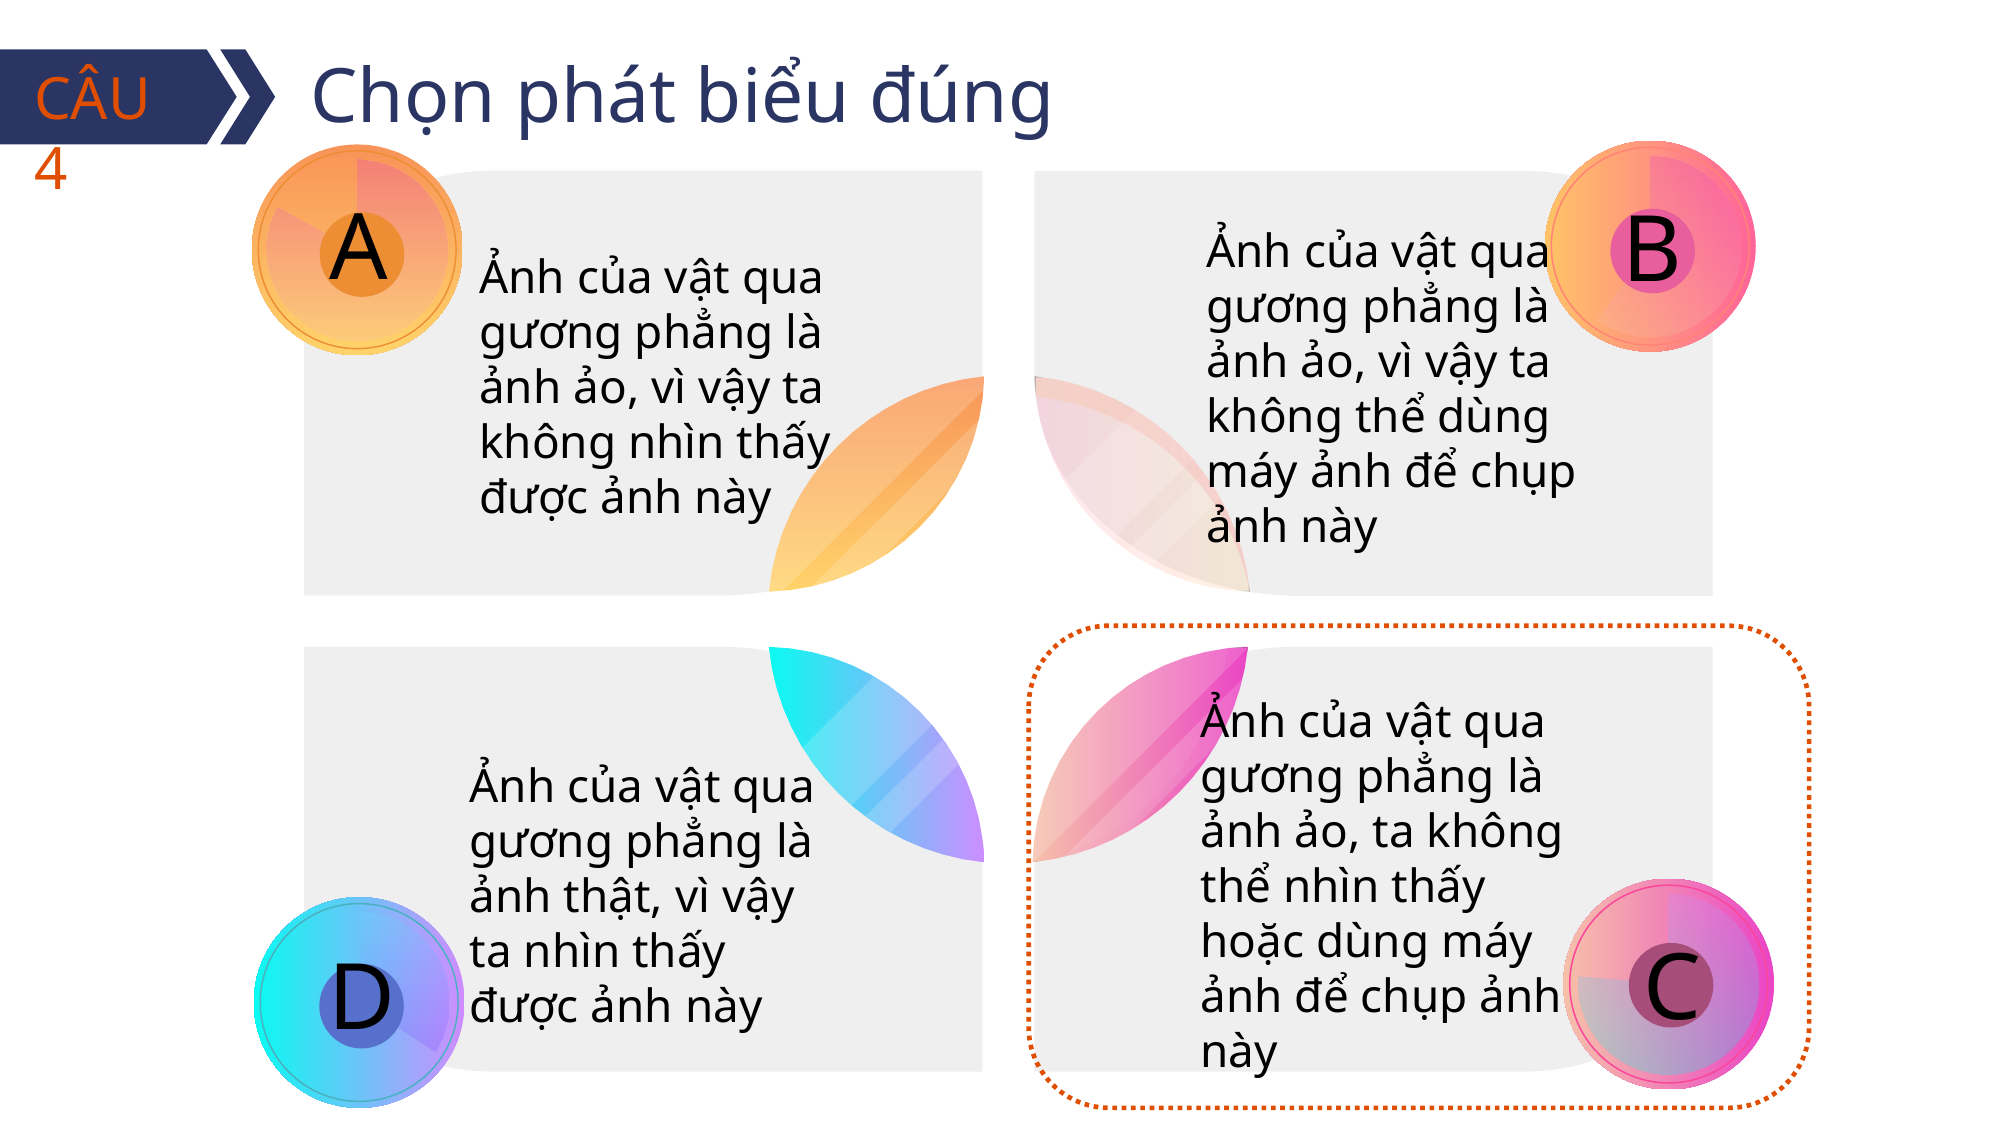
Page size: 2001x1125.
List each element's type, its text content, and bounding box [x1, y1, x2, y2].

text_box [0, 49, 276, 145]
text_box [251, 144, 463, 356]
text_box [1563, 878, 1775, 1090]
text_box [303, 646, 985, 1072]
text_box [1032, 646, 1713, 1072]
text_box CÂU 4 [19, 153, 210, 209]
text_box [1053, 623, 1812, 1094]
text_box [1046, 1080, 1772, 1110]
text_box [253, 896, 465, 1109]
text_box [1034, 170, 1713, 597]
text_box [1544, 140, 1756, 352]
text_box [303, 170, 985, 596]
text_box Chọn phát biểu đúng [295, 40, 1506, 146]
